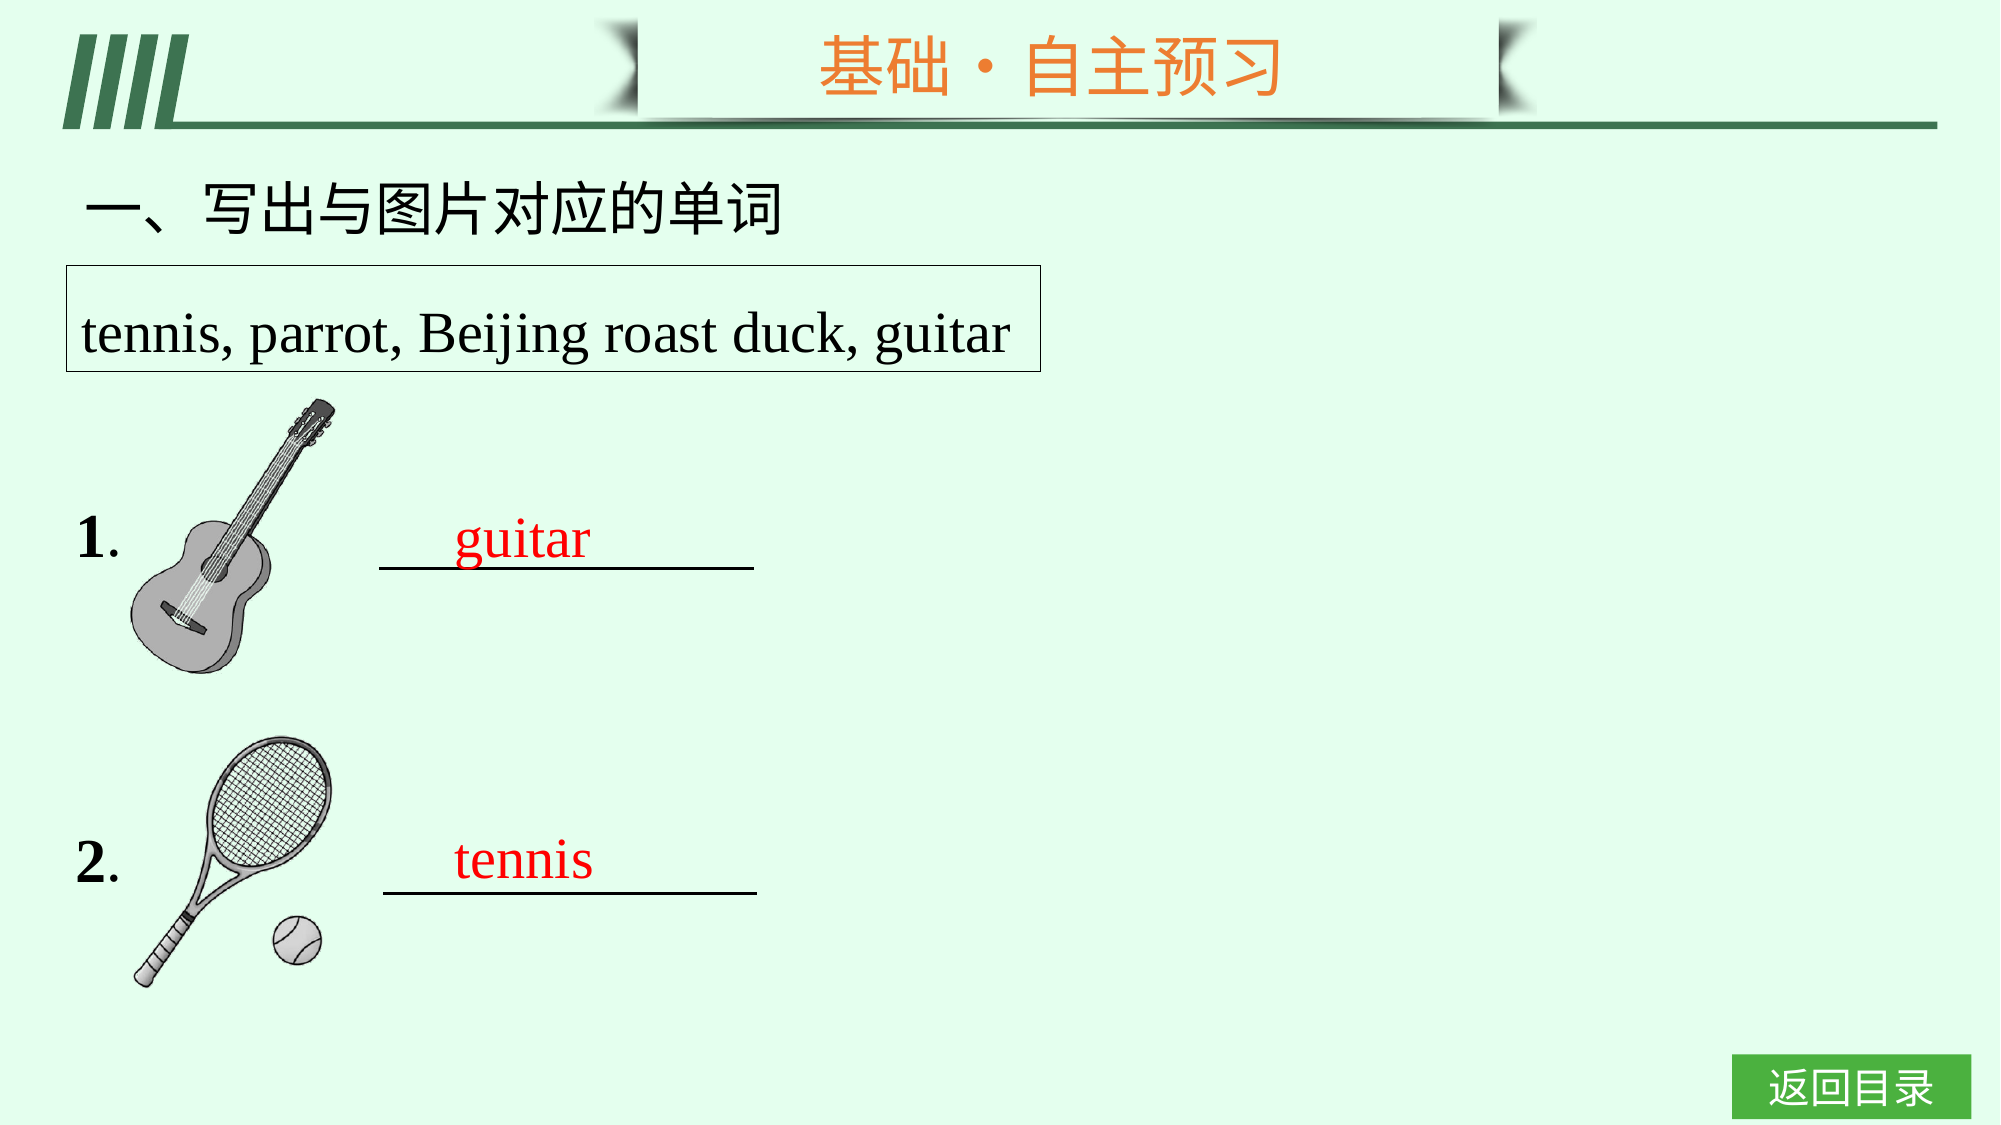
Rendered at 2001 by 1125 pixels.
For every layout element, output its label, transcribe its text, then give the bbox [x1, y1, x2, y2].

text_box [594, 16, 1537, 127]
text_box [75, 373, 1925, 1024]
text_box tennis, parrot, Beijing roast duck, guitar [66, 265, 1041, 372]
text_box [62, 34, 1938, 130]
text_box 一、写出与图片对应的单词 [69, 143, 825, 250]
